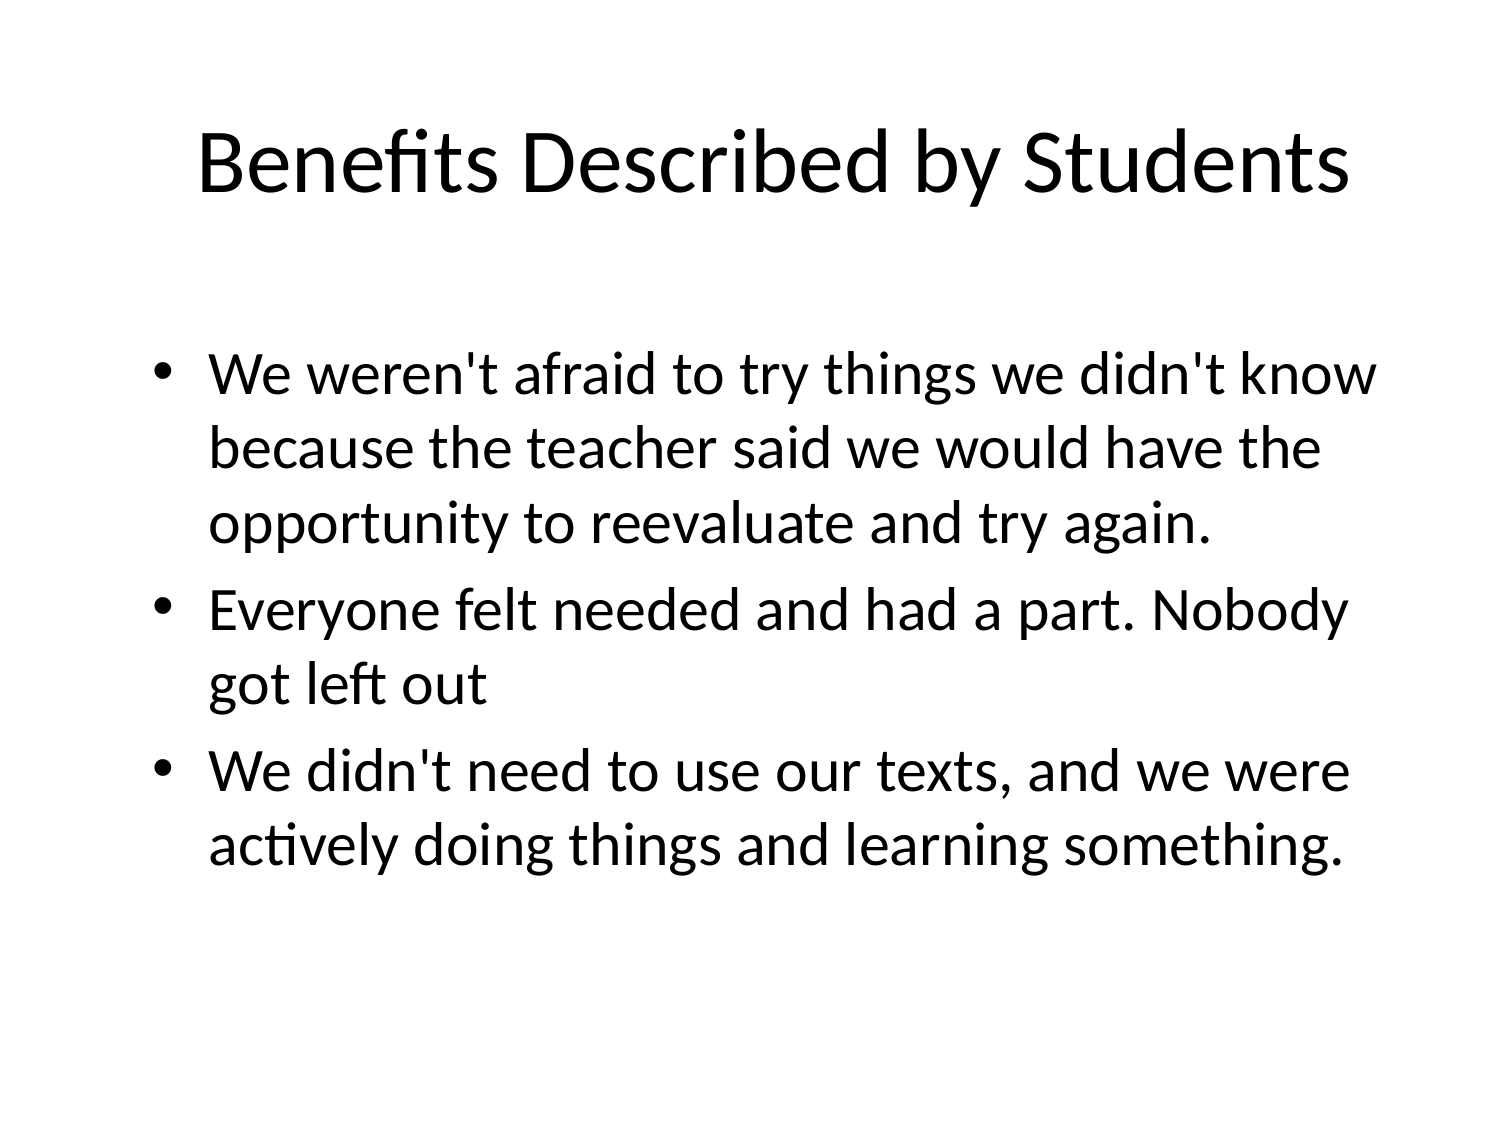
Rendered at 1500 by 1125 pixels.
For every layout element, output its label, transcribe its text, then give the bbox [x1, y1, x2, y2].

title Benefits Described by Students [125, 62, 1425, 250]
list We weren't afraid to try things we didn't know because the teacher said we would have the opportunity to reevaluate and try again. Everyone felt needed and had a part. Nobody got left out We didn't need to use our texts, and we were actively doing things and learning something. [137, 324, 1400, 936]
